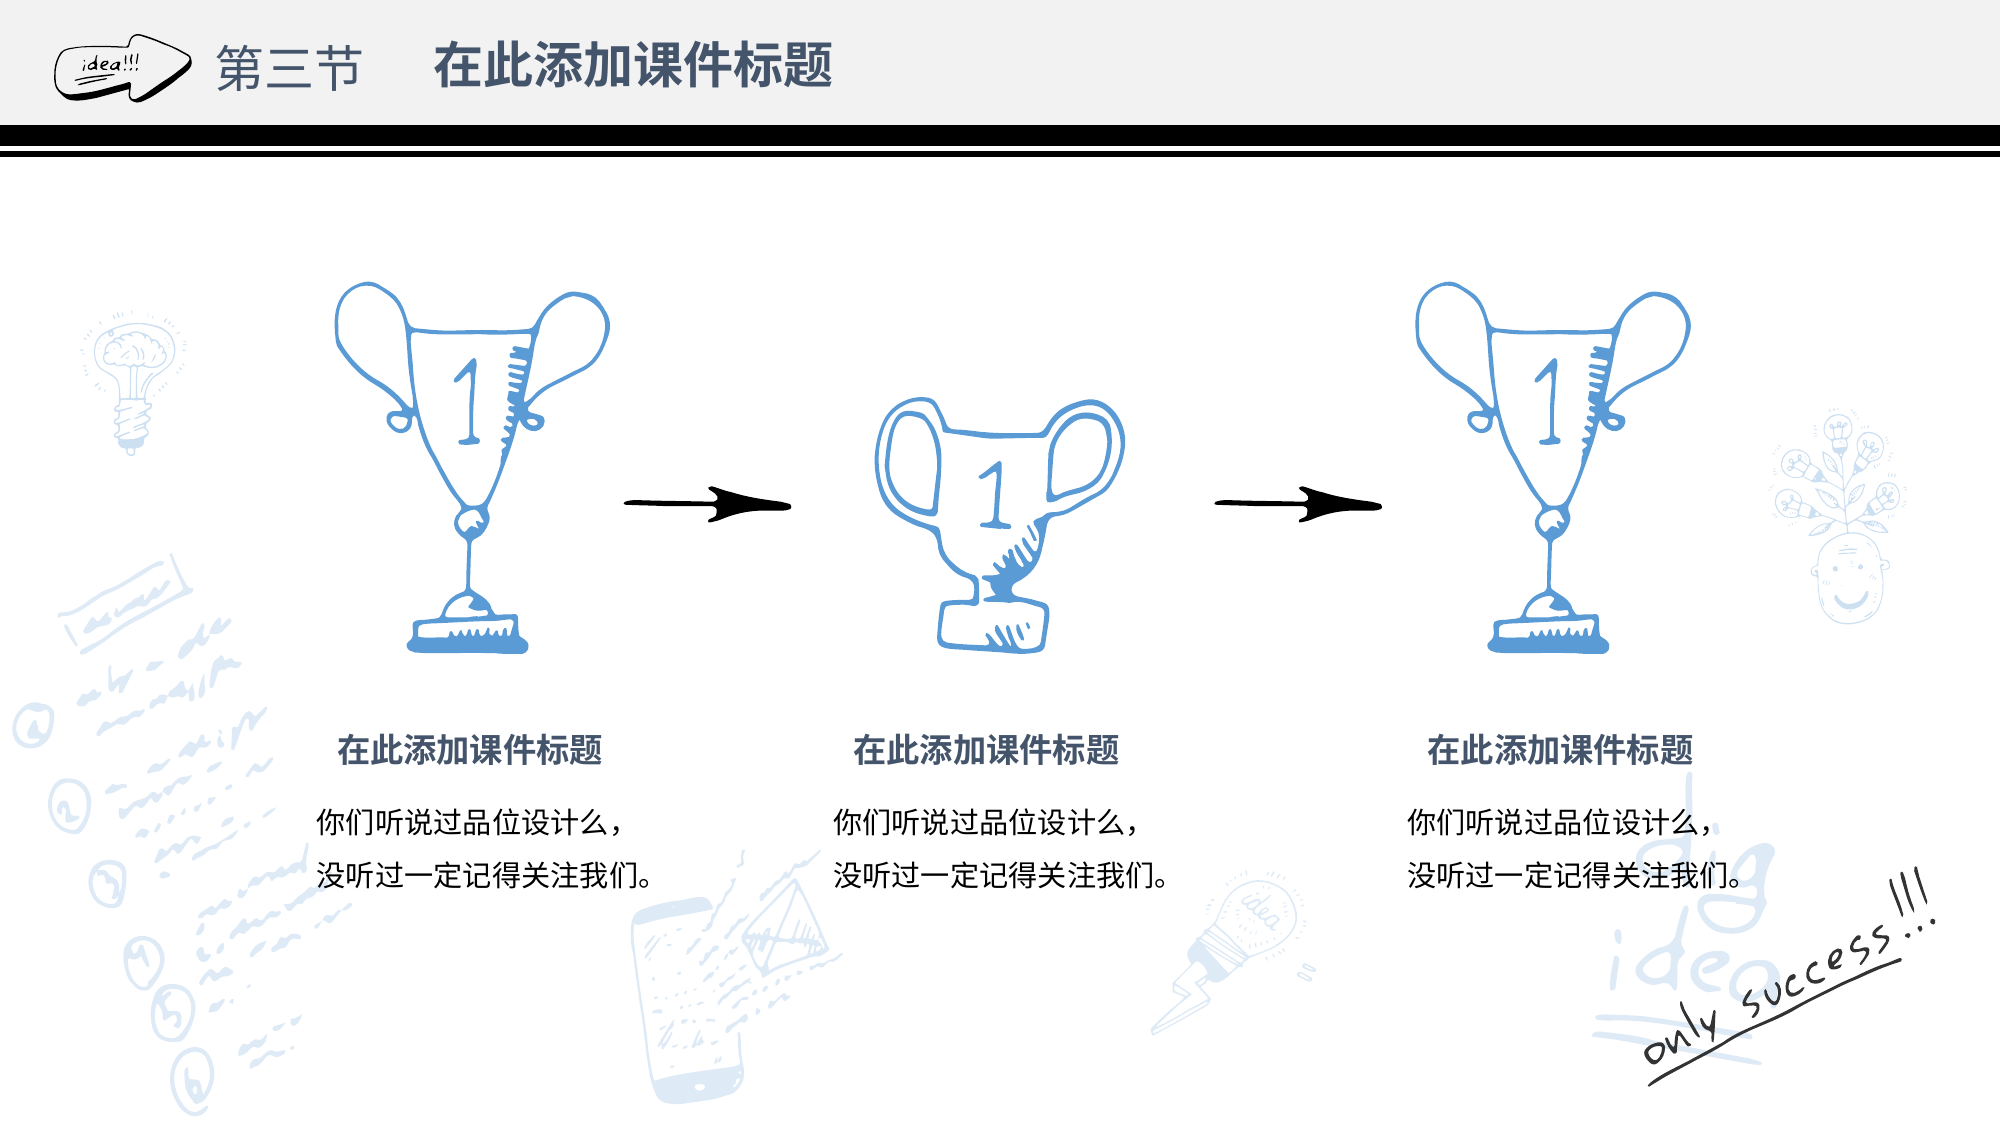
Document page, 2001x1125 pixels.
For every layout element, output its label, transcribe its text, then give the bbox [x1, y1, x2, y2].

text_box [1647, 958, 1902, 1087]
text_box [1828, 948, 1843, 970]
text_box [874, 397, 1126, 654]
text_box [1415, 281, 1691, 654]
text_box [1850, 935, 1870, 966]
text_box [1930, 918, 1936, 925]
text_box [0, 0, 2000, 125]
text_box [1382, 721, 1754, 904]
text_box [1872, 924, 1890, 954]
text_box 在此添加课件标题 [418, 25, 848, 101]
text_box [1889, 878, 1904, 918]
text_box [1214, 486, 1383, 523]
text_box [334, 281, 611, 654]
text_box [1914, 866, 1928, 905]
text_box 第三节 [199, 30, 380, 105]
text_box [1917, 925, 1923, 932]
text_box [623, 486, 792, 523]
text_box [1900, 871, 1915, 913]
text_box [1644, 1042, 1666, 1065]
text_box [54, 34, 192, 103]
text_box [291, 721, 663, 904]
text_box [808, 721, 1180, 904]
